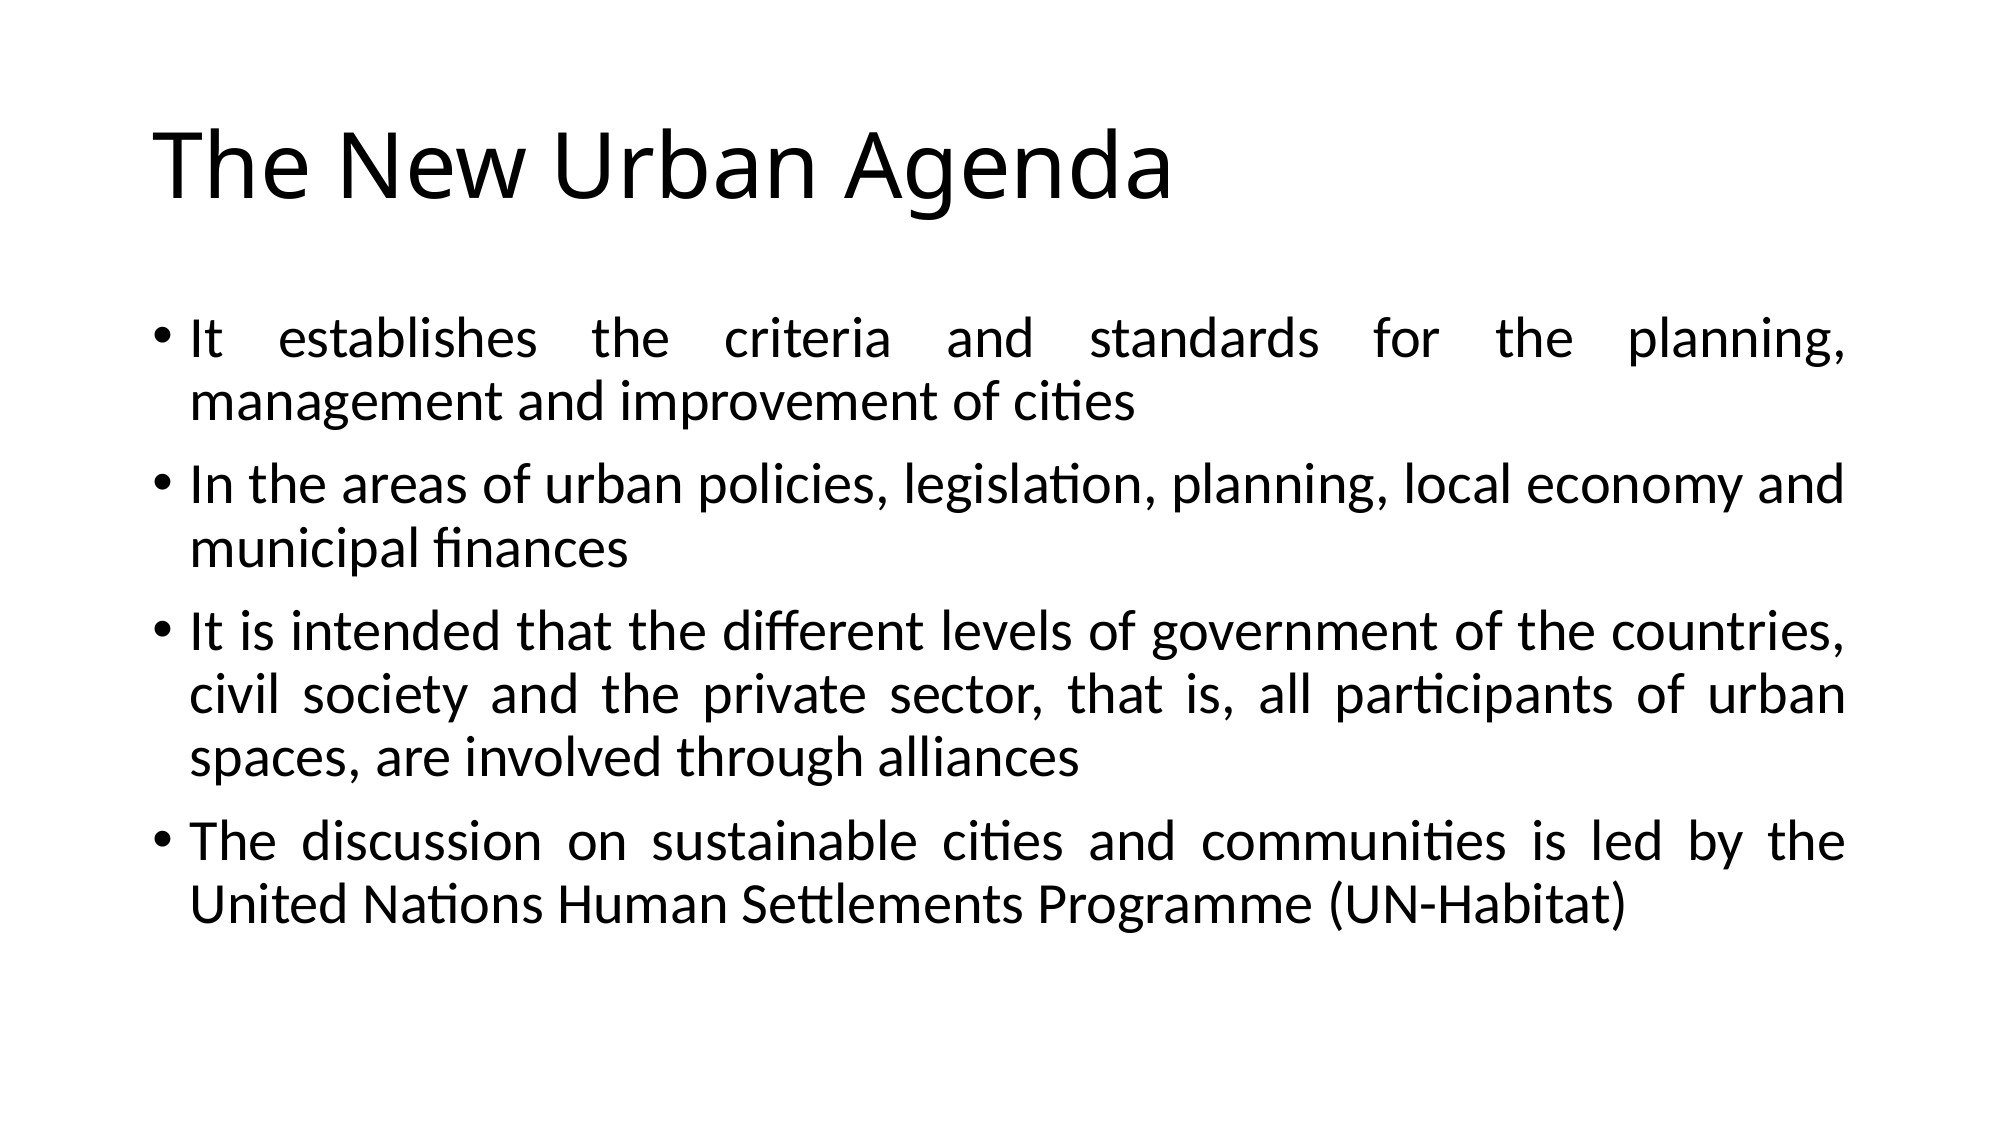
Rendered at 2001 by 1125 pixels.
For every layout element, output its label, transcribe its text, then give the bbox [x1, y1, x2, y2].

list It establishes the criteria and standards for the planning, management and improvement of cities In the areas of urban policies, legislation, planning, local economy and municipal finances It is intended that the different levels of government of the countries, civil society and the private sector, that is, all participants of urban spaces, are involved through alliances The discussion on sustainable cities and communities is led by the United Nations Human Settlements Programme (UN-Habitat) [137, 299, 1863, 1014]
title The New Urban Agenda [137, 59, 1863, 278]
